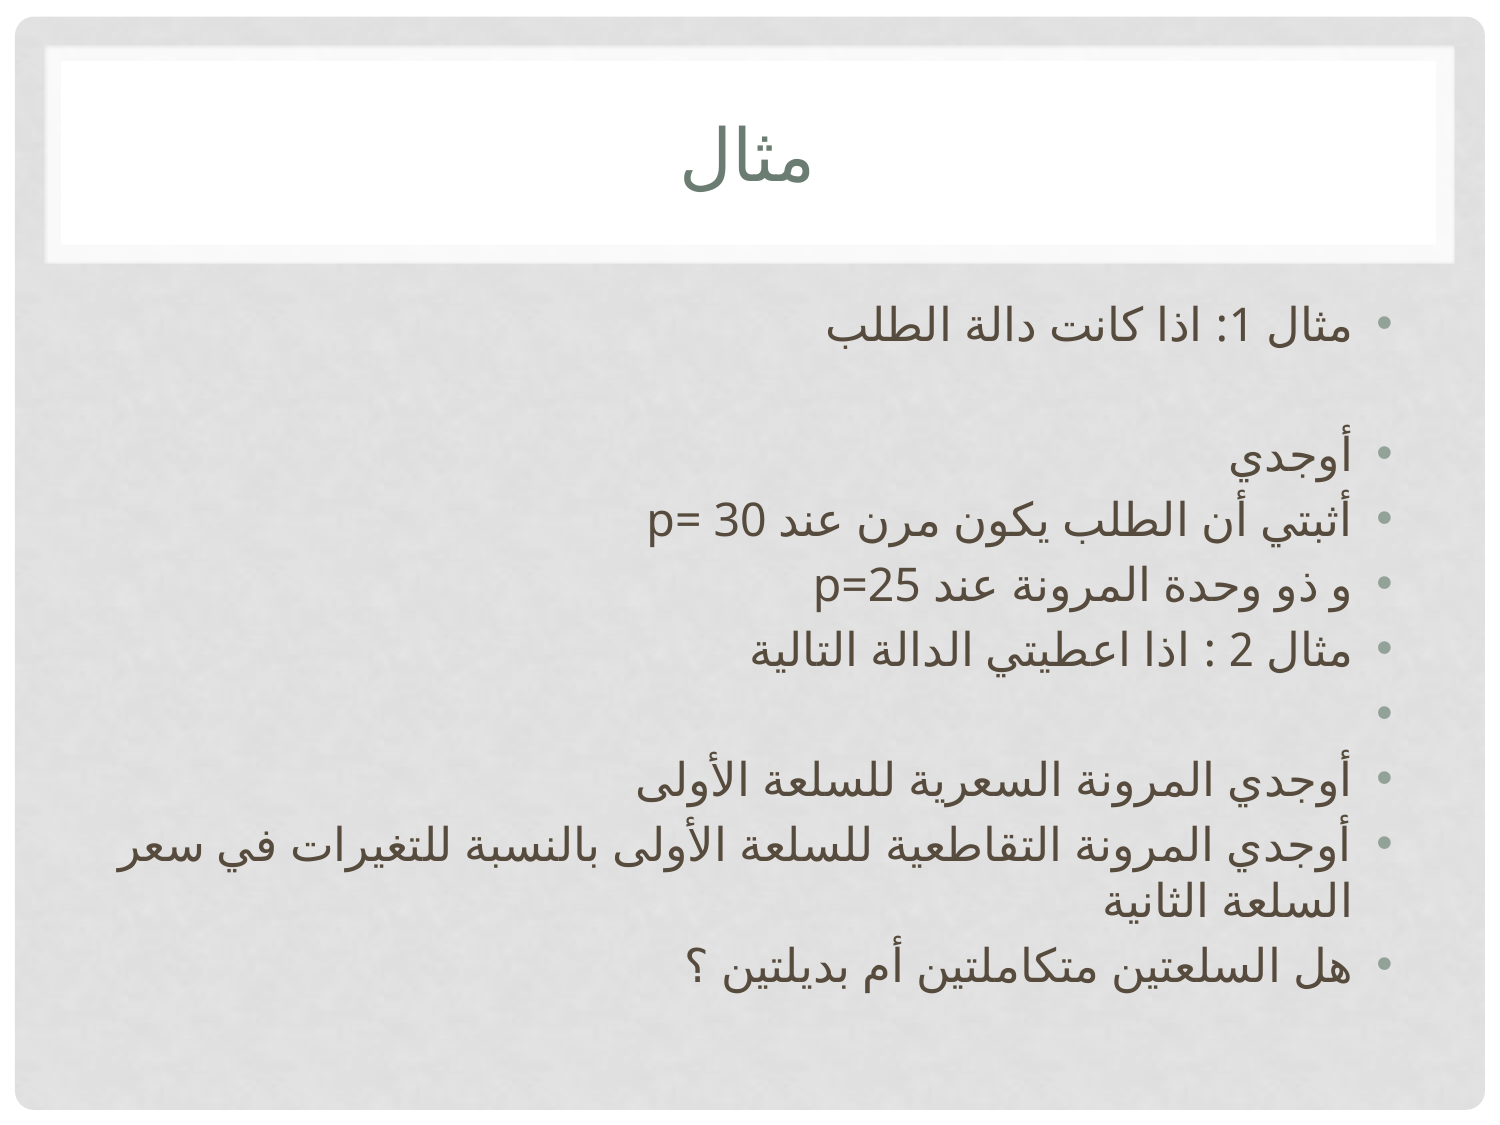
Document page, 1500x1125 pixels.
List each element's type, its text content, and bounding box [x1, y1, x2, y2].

title مثال [69, 66, 1425, 238]
